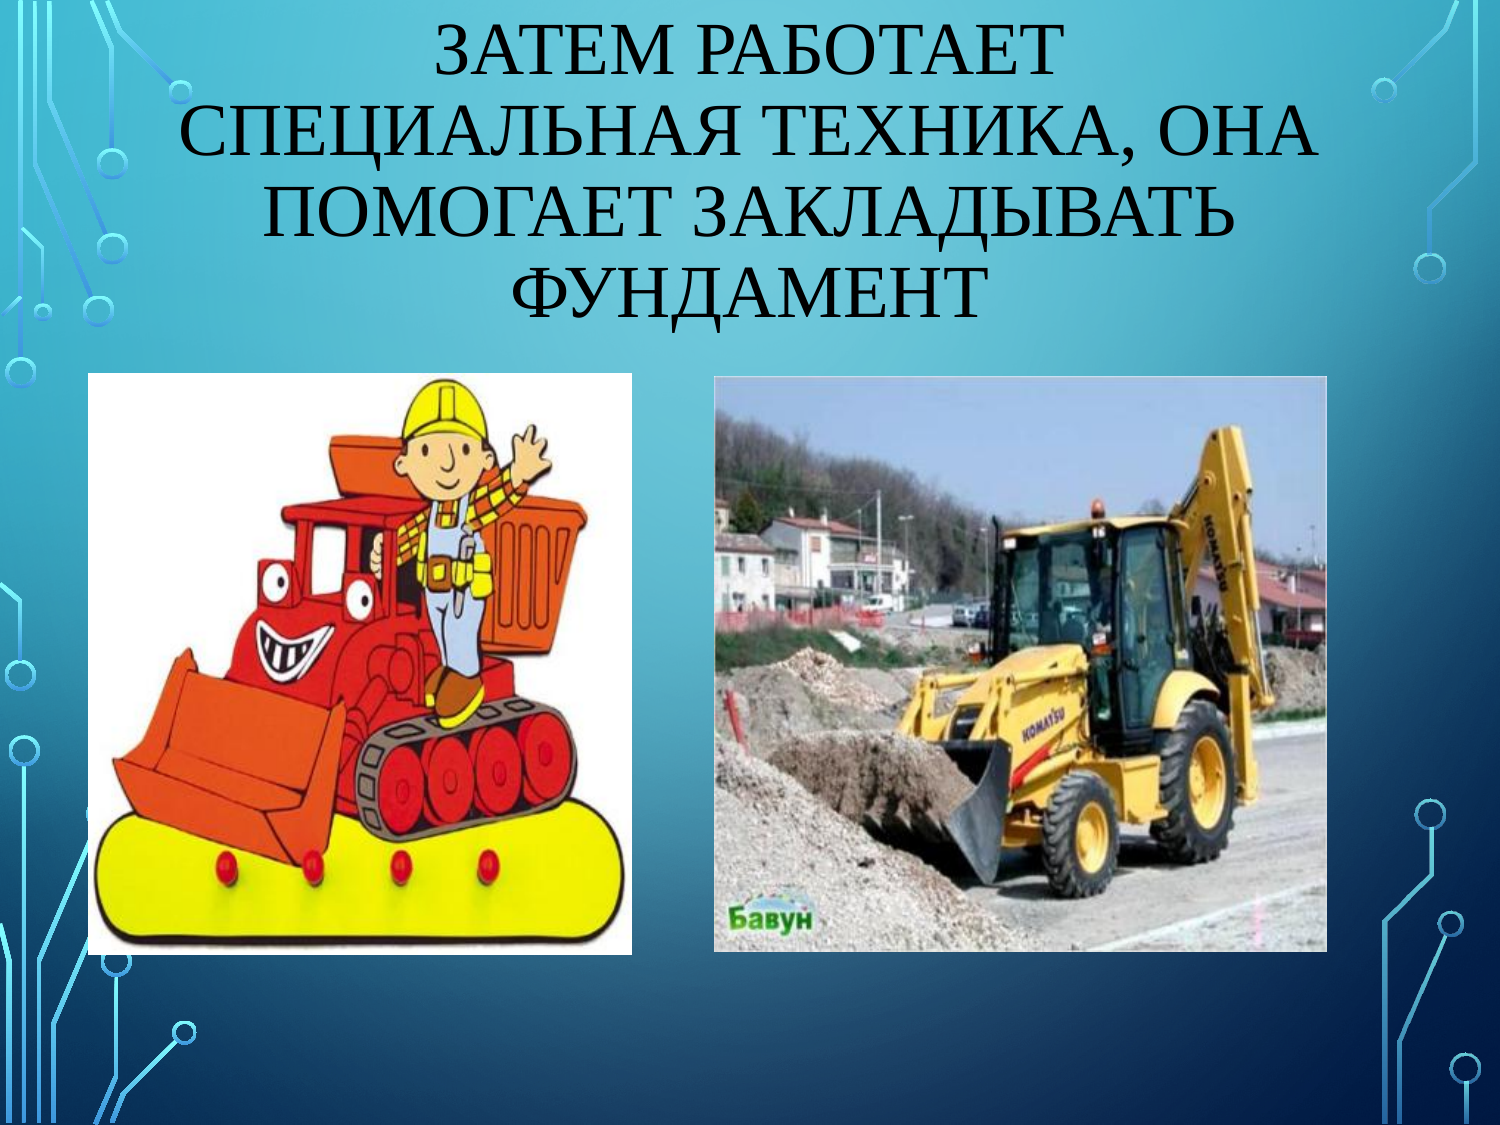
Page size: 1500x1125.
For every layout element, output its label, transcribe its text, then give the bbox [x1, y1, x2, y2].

picture [714, 375, 1327, 952]
title Затем работает специальная техника, она помогает закладывать фундамент [140, 0, 1360, 344]
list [88, 373, 632, 955]
